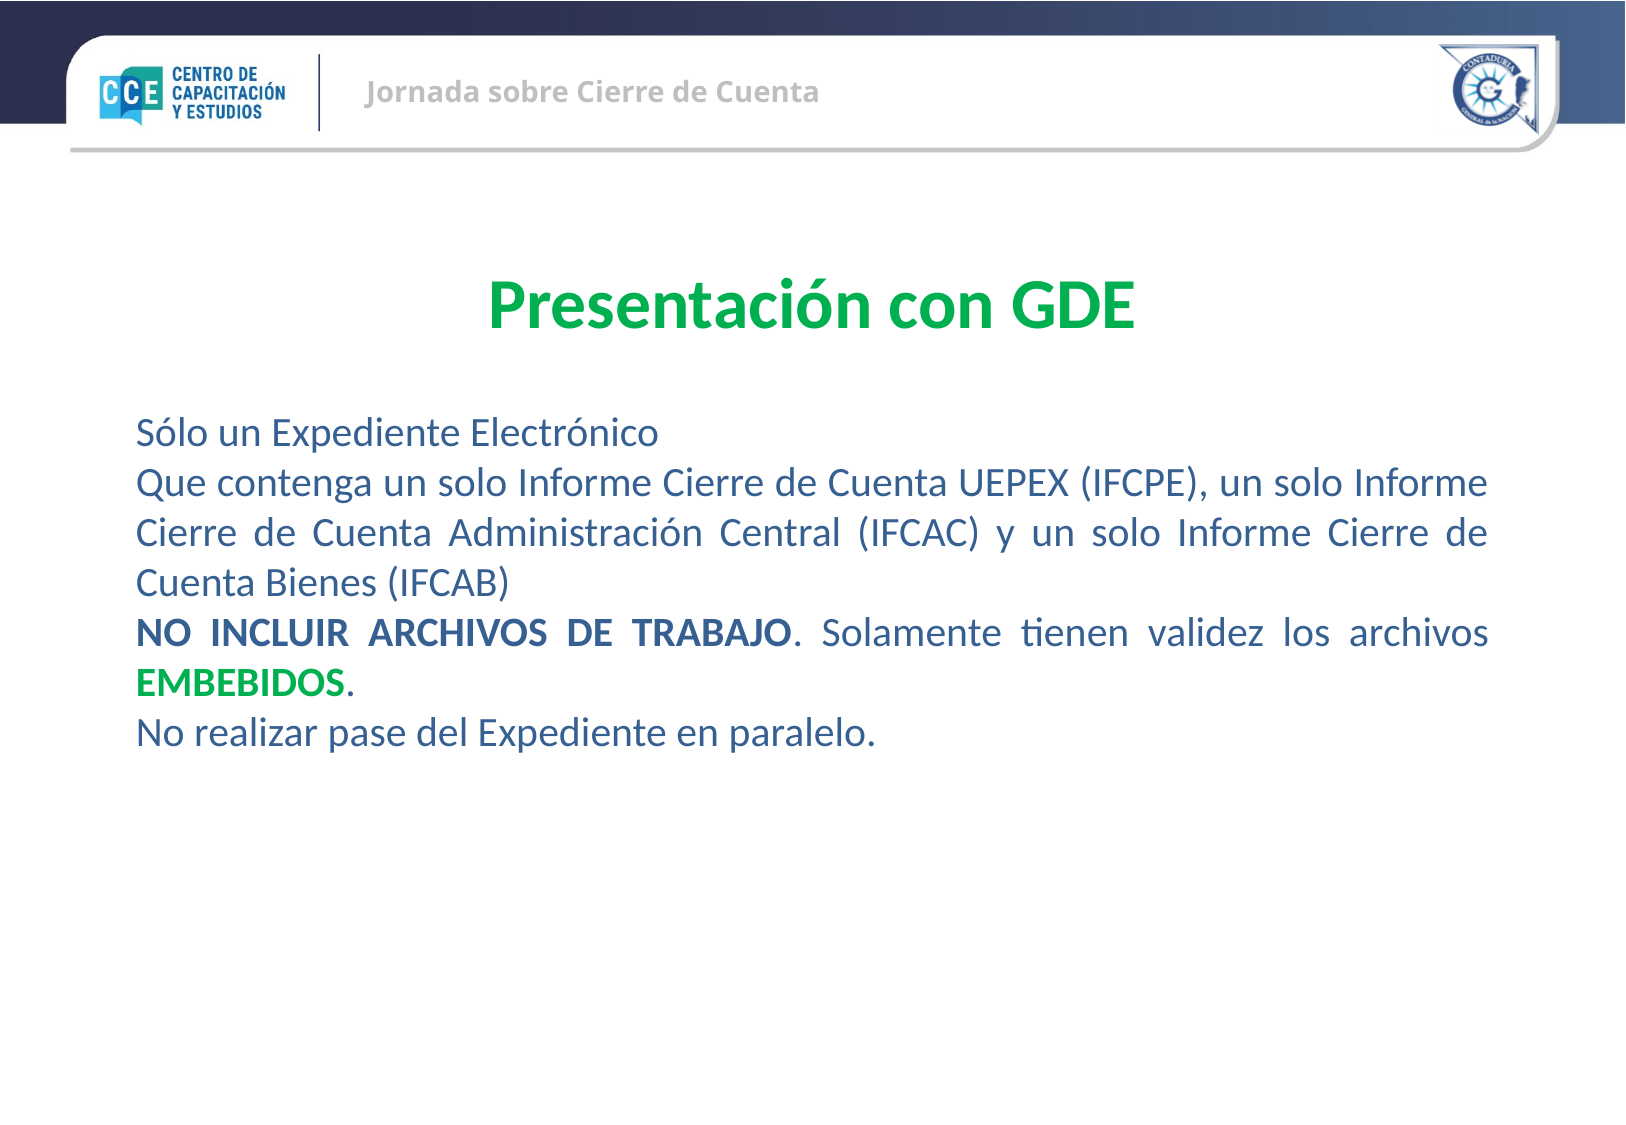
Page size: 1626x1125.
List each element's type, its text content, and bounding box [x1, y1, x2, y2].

list Sólo un Expediente Electrónico Que contenga un solo Informe Cierre de Cuenta UEPEX (IFCPE), un solo Informe Cierre de Cuenta Administración Central (IFCAC) y un solo Informe Cierre de Cuenta Bienes (IFCAB) NO INCLUIR ARCHIVOS DE TRABAJO. Solamente tienen validez los archivos EMBEBIDOS. No realizar pase del Expediente en paralelo. [121, 397, 1504, 876]
title Presentación con GDE [0, 267, 1625, 355]
picture [0, 1, 1625, 156]
